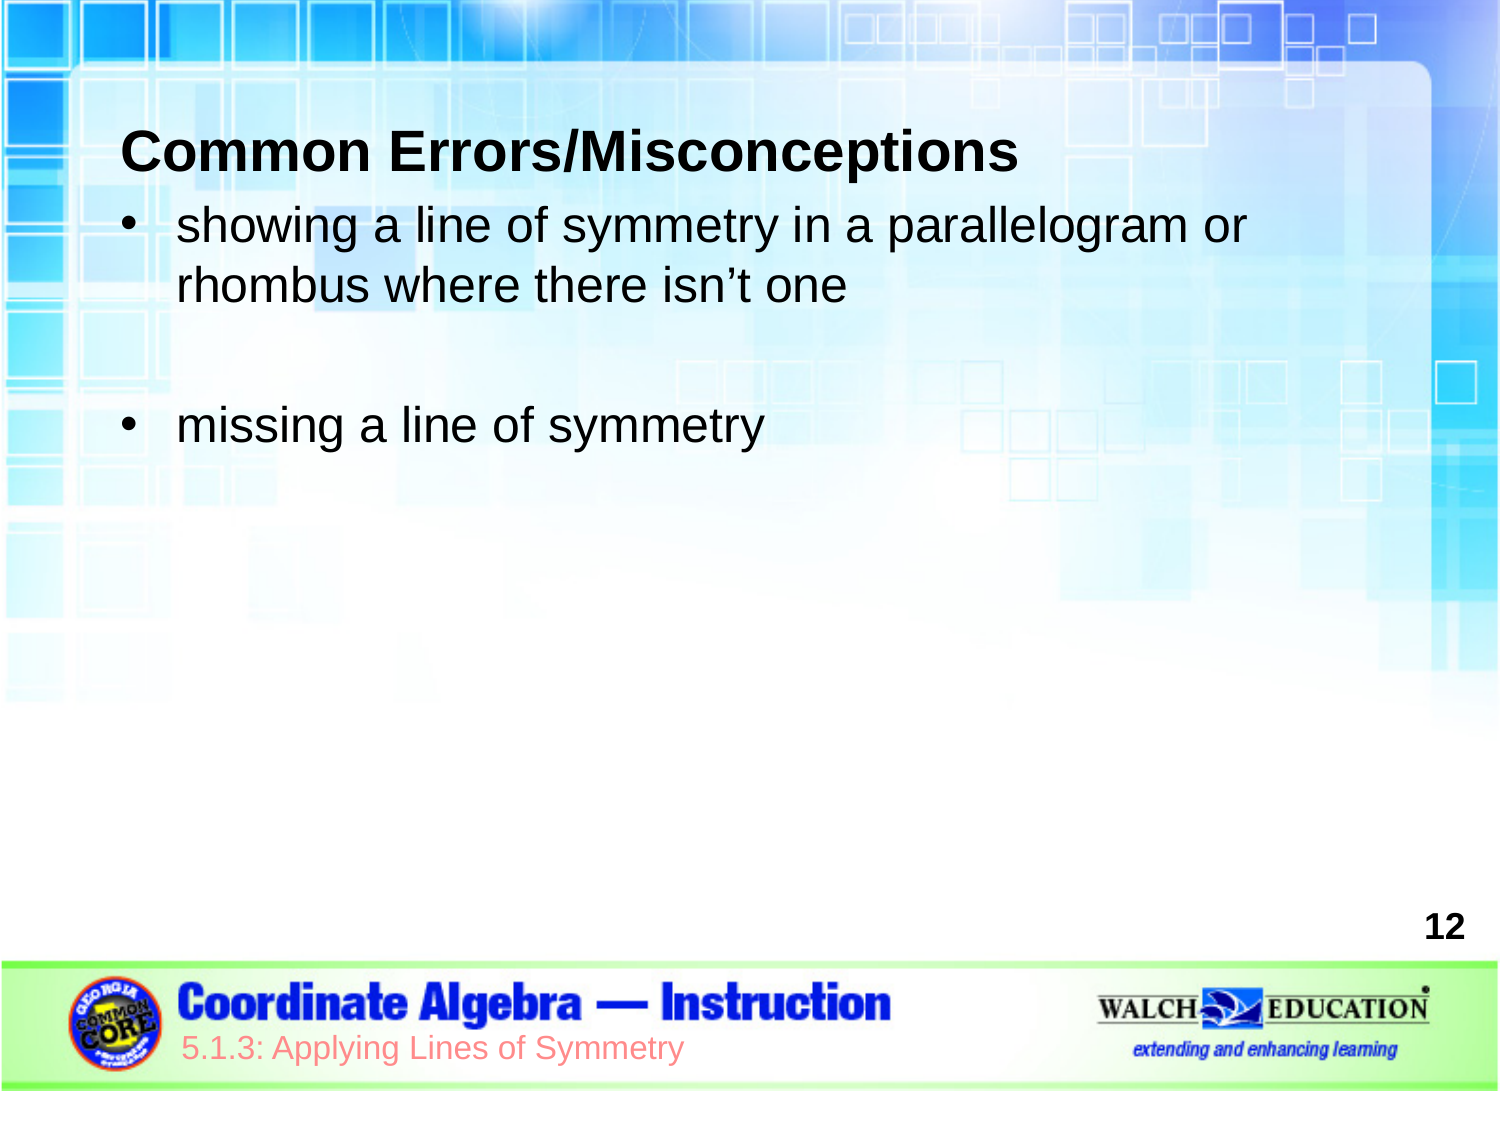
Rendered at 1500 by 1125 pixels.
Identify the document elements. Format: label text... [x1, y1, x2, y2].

subtitle Common Errors/Misconceptions showing a line of symmetry in a parallelogram or rhombus where there isn’t one missing a line of symmetry [105, 105, 1394, 925]
footer 5.1.3: Applying Lines of Symmetry [166, 1024, 1080, 1069]
picture [1, 0, 1500, 1091]
slide_number 12 [1361, 901, 1481, 949]
